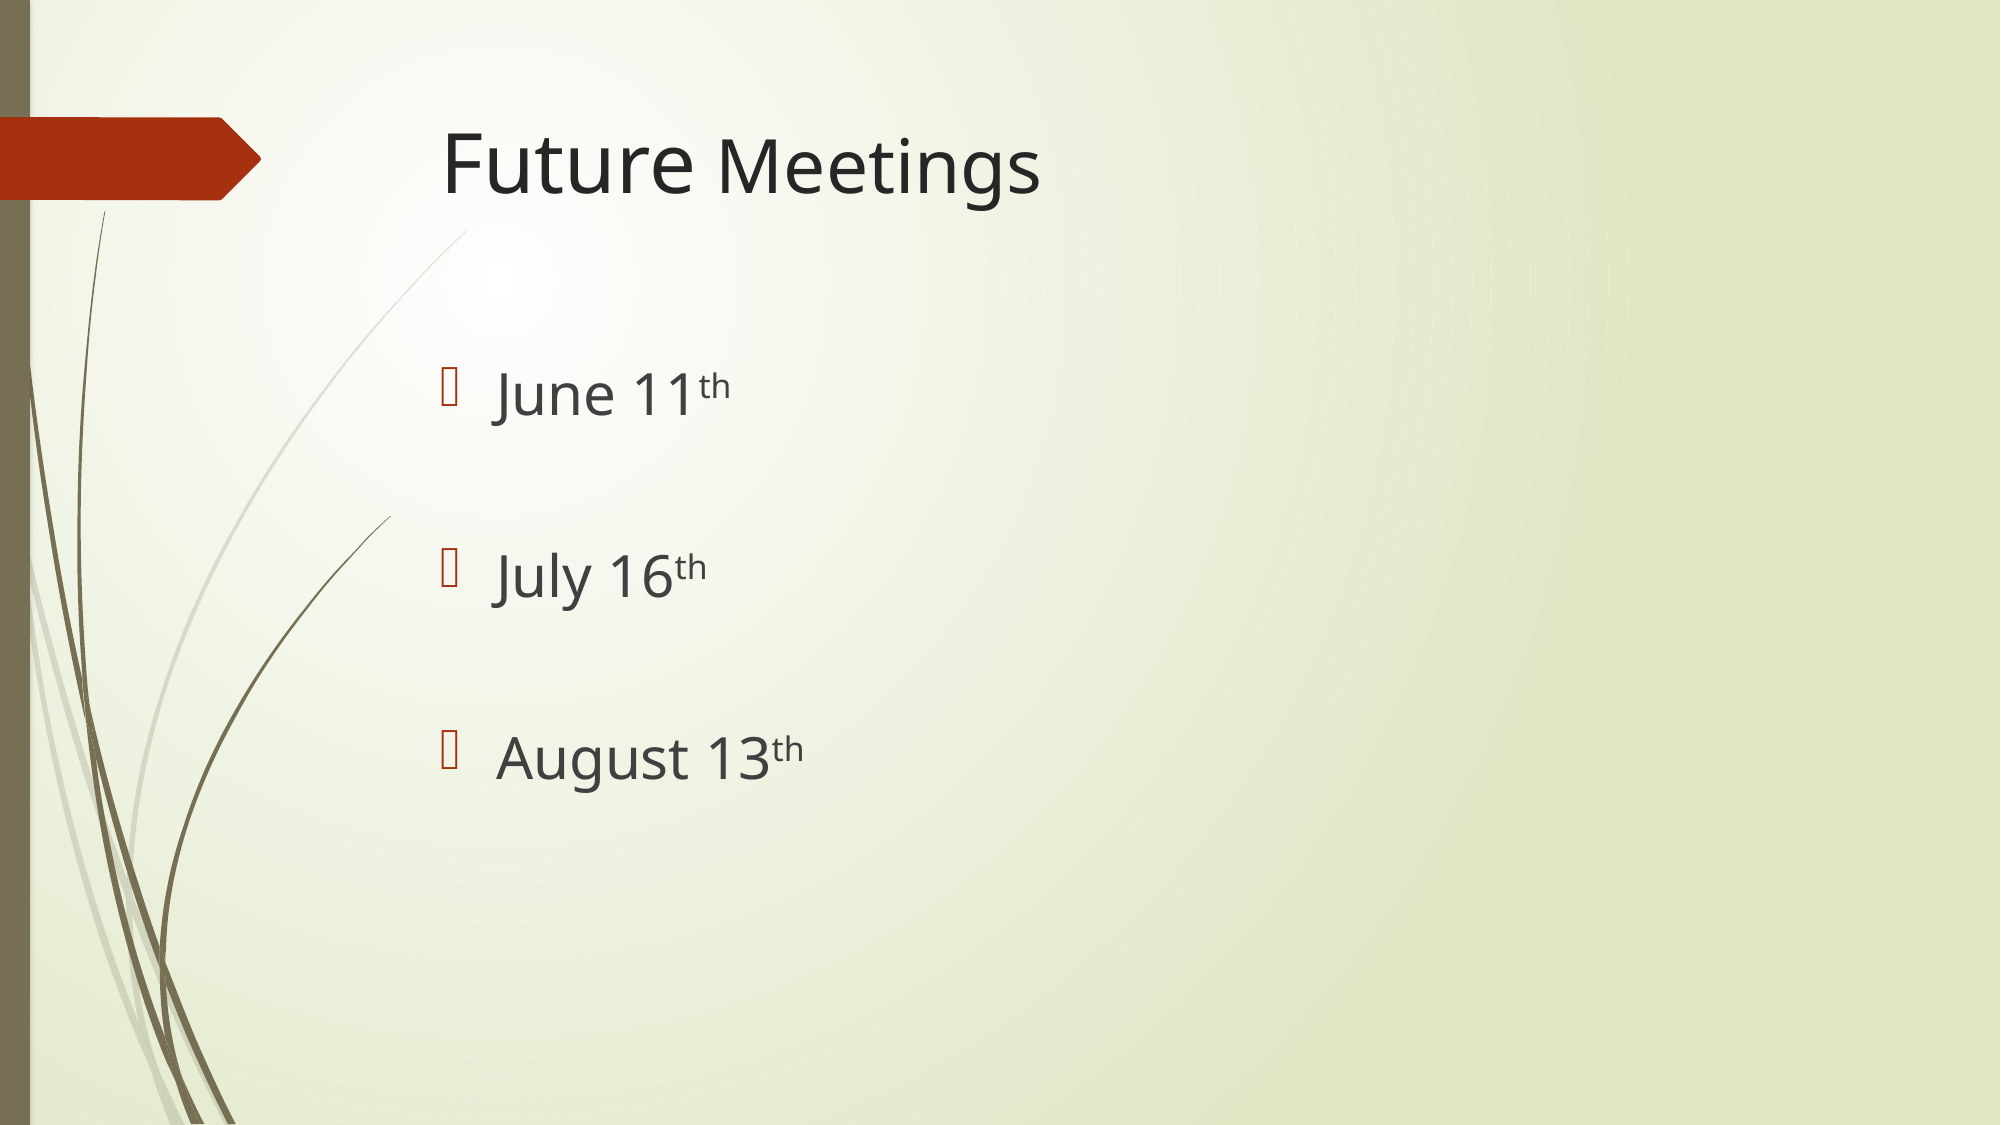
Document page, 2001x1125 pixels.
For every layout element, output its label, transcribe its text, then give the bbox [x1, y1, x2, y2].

list June 11th July 16th August 13th [424, 350, 1888, 970]
title Future Meetings [425, 102, 1888, 313]
